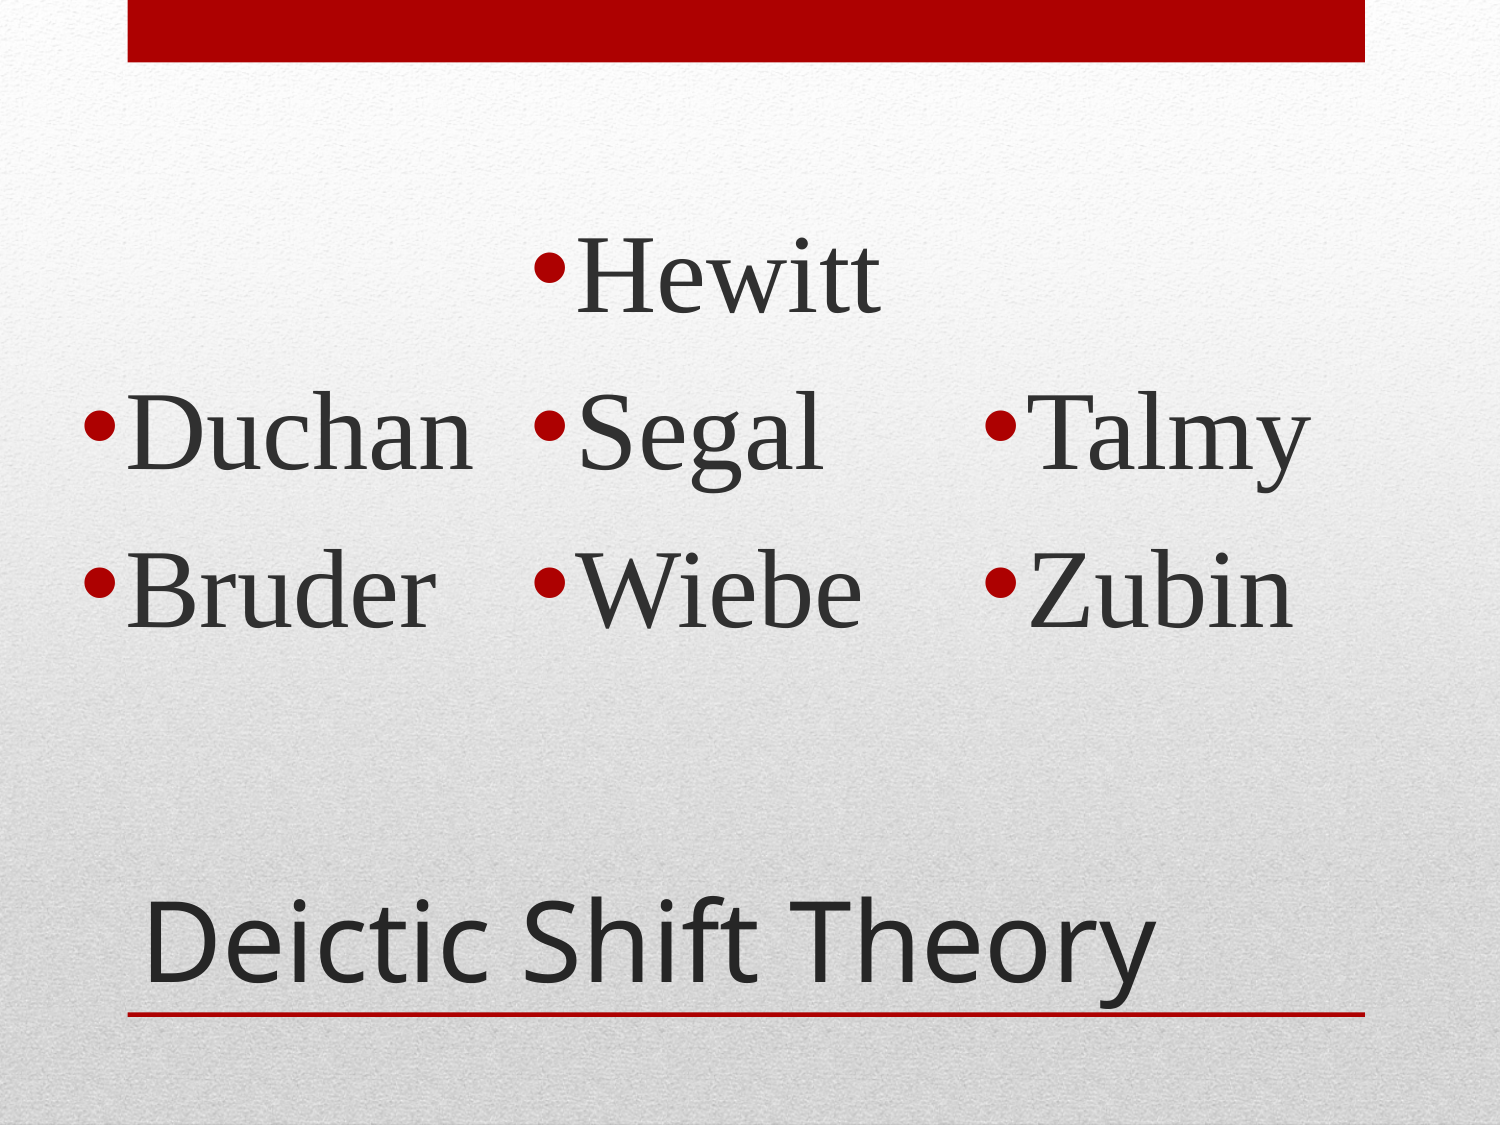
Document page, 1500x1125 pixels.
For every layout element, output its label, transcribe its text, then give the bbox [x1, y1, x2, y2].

title Deictic Shift Theory [125, 822, 1238, 1013]
list Duchan Bruder Hewitt Segal Wiebe Talmy Zubin [64, 184, 1447, 822]
